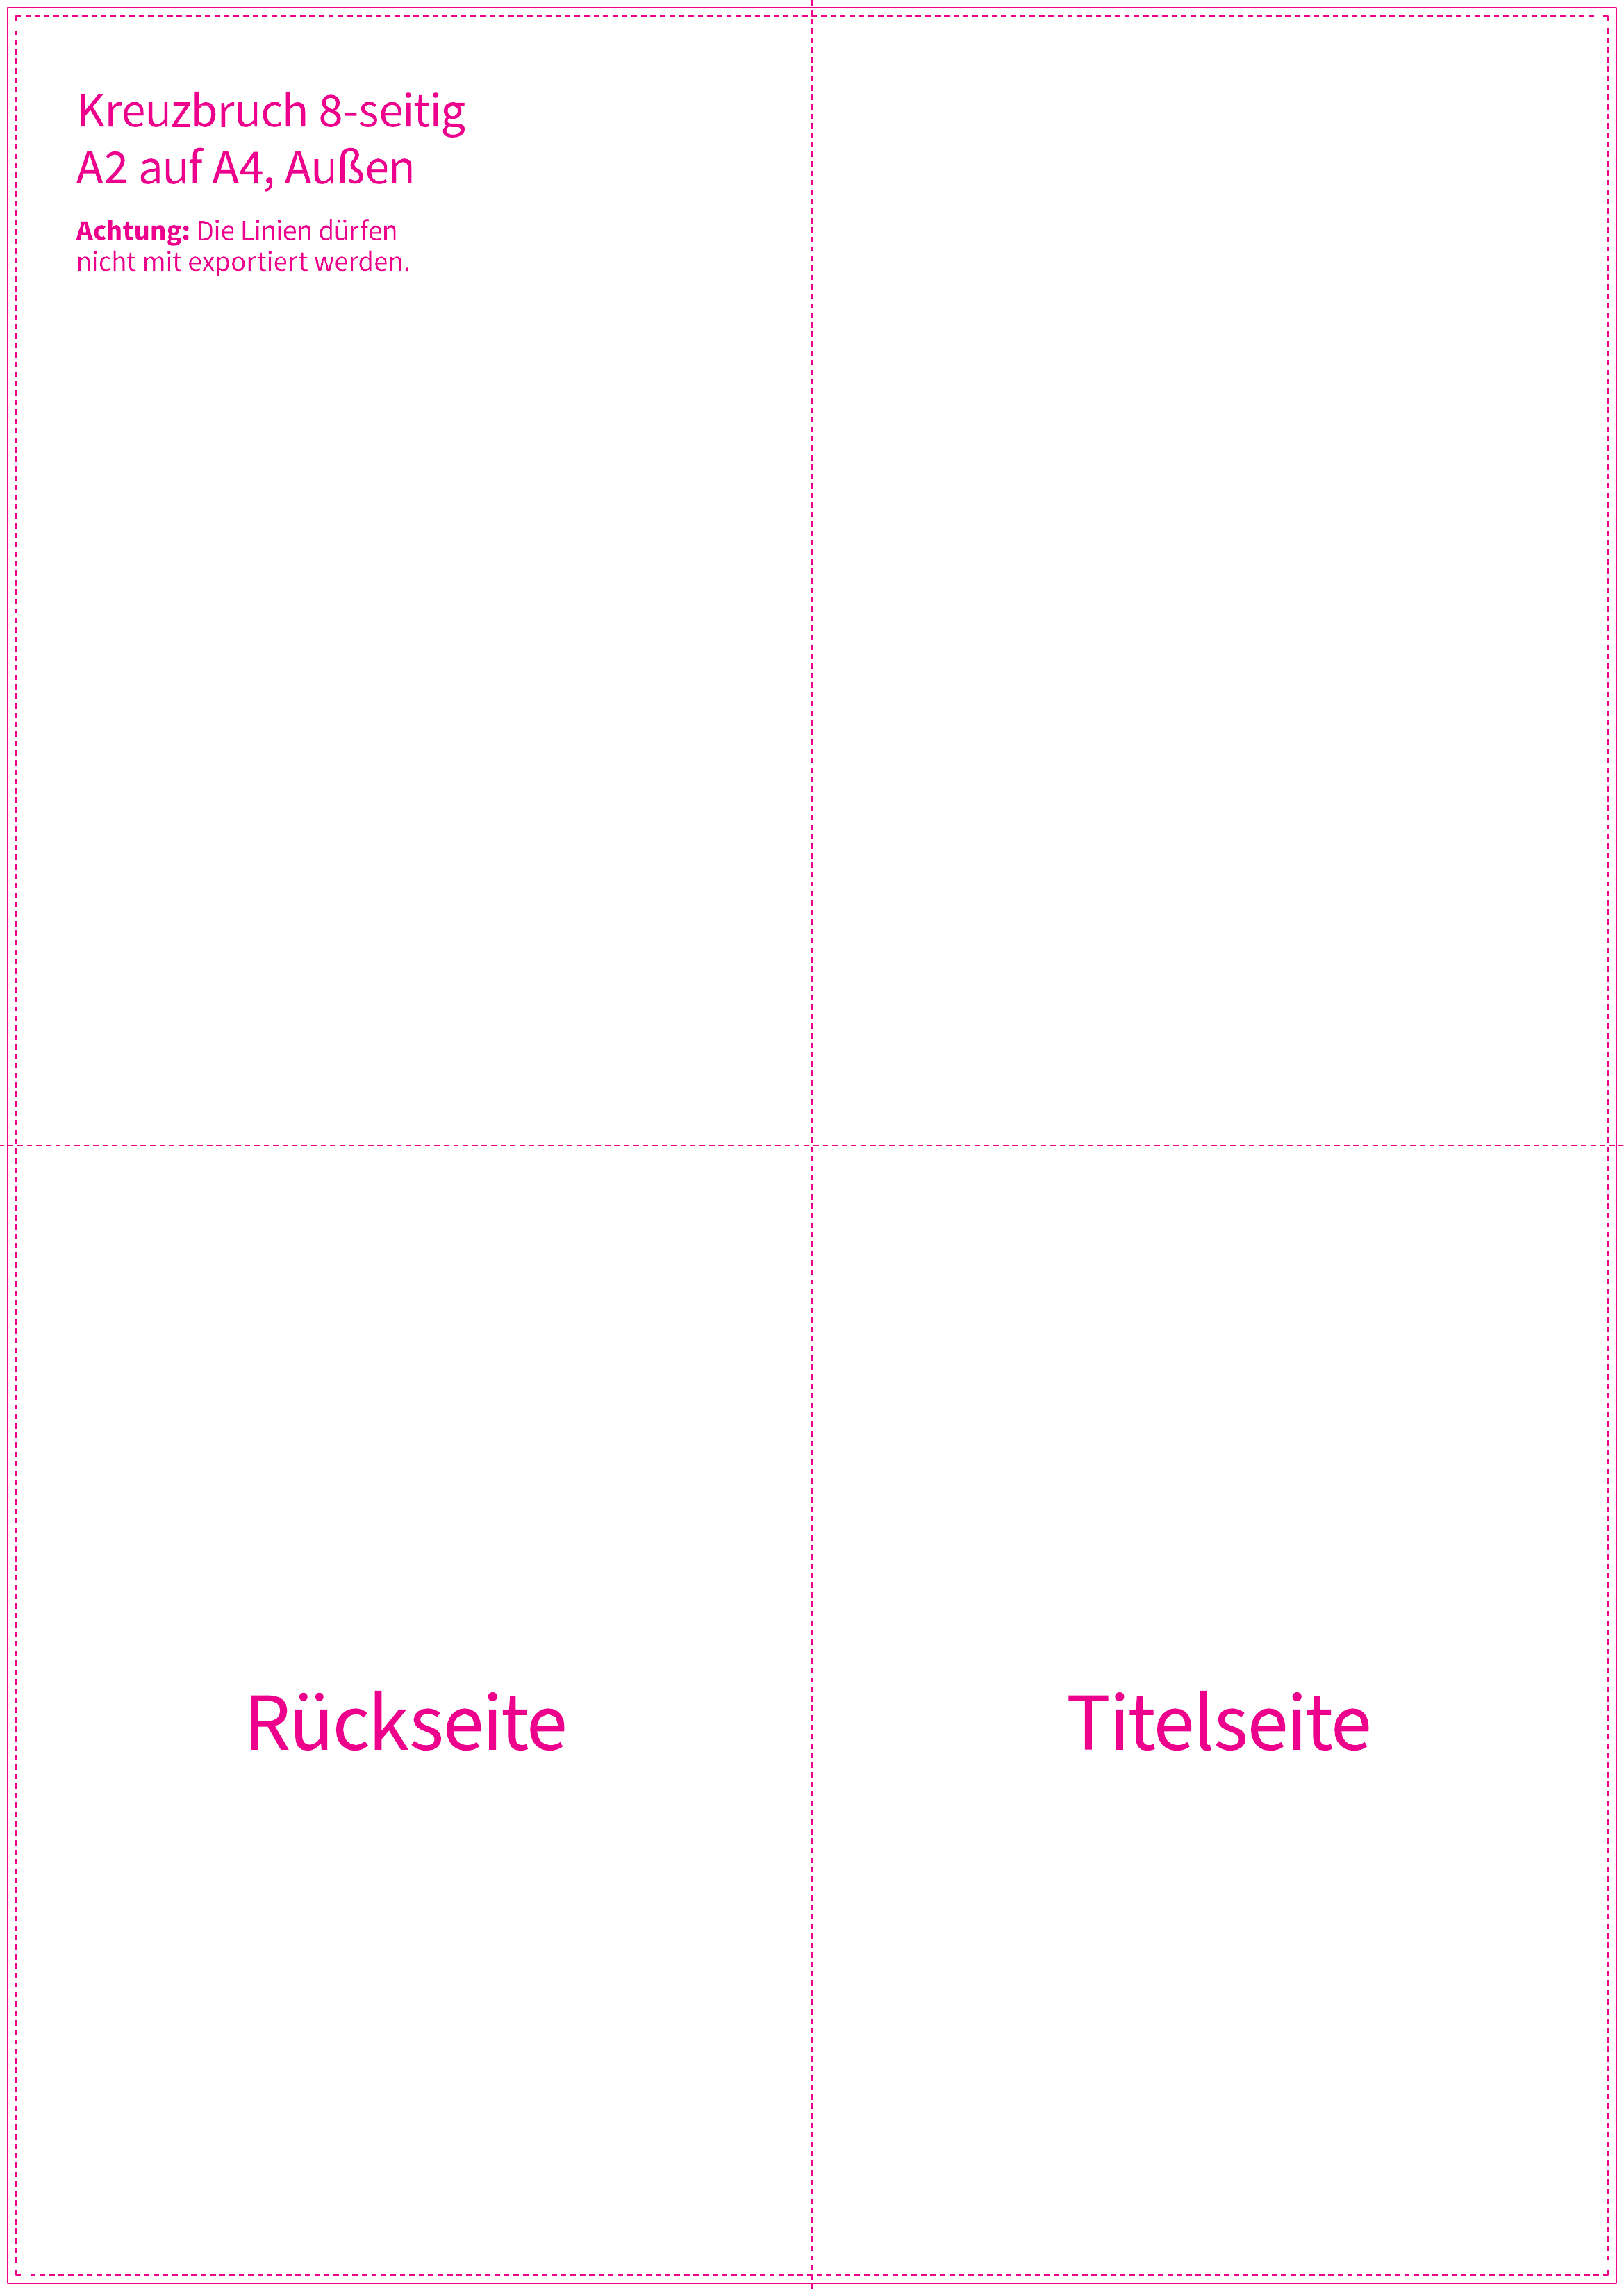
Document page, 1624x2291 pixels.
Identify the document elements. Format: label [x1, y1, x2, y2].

text_box [0, 0, 1624, 2291]
